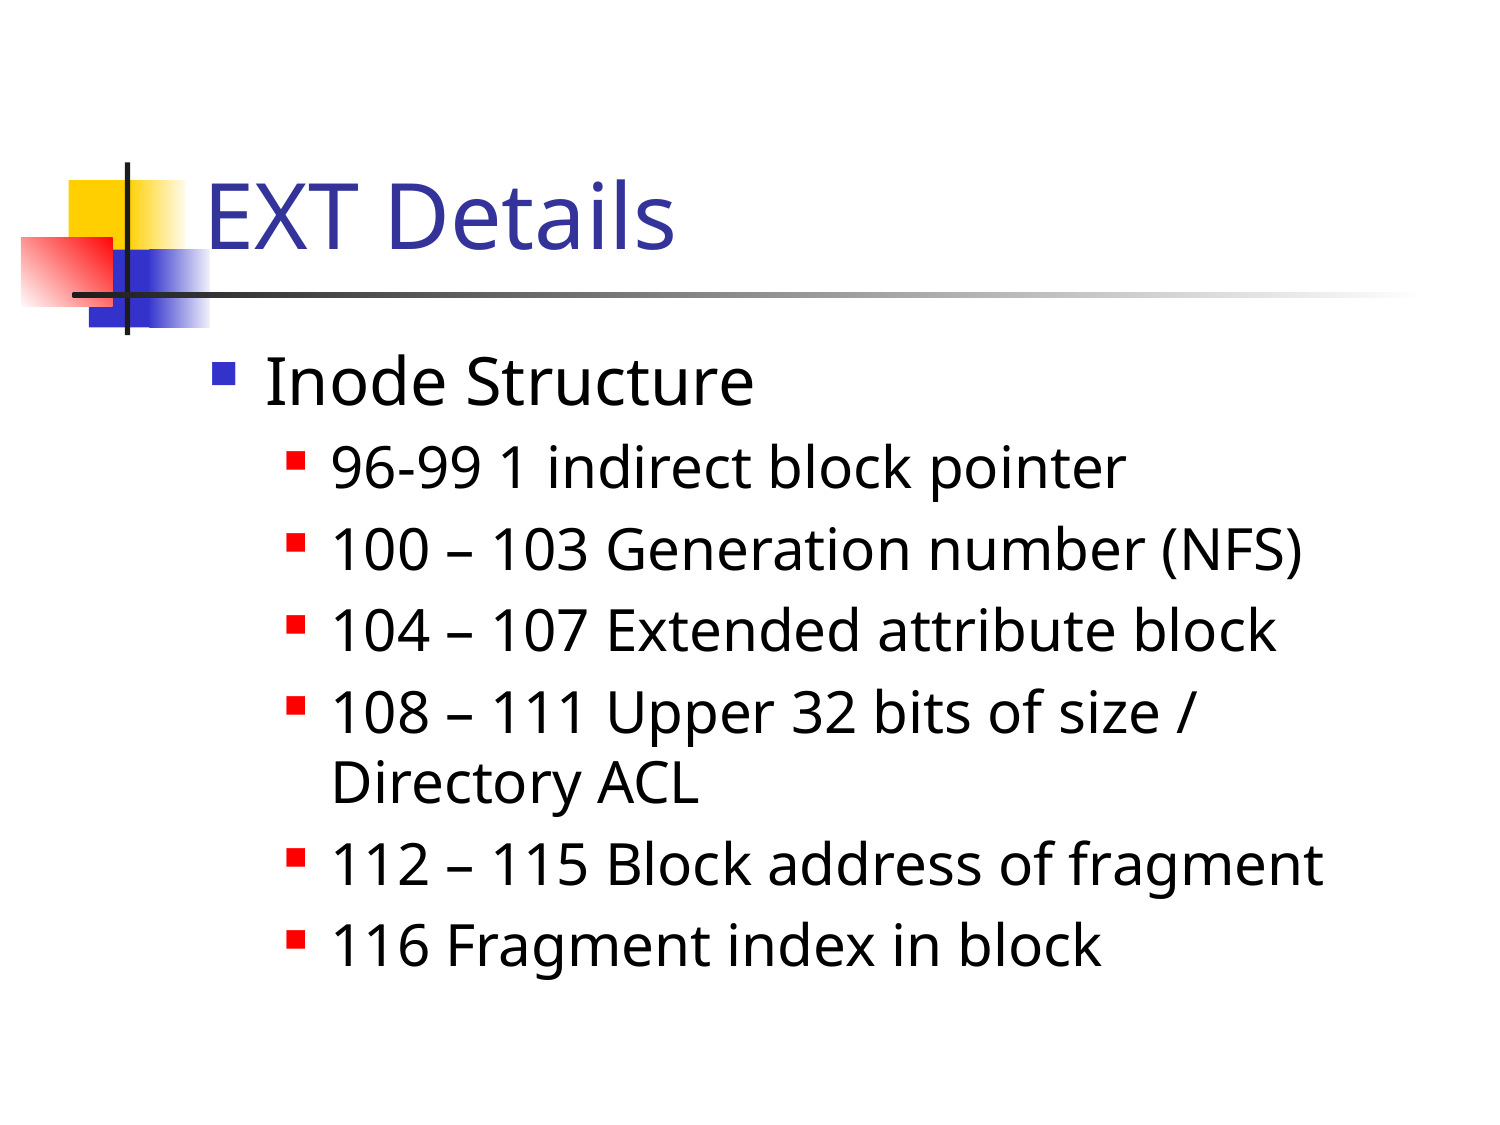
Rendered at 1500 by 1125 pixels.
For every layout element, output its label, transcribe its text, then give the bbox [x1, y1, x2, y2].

list Inode Structure 96-99 1 indirect block pointer 100 – 103 Generation number (NFS) 104 – 107 Extended attribute block 108 – 111 Upper 32 bits of size / Directory ACL 112 – 115 Block address of fragment 116 Fragment index in block [193, 330, 1470, 1007]
title EXT Details [188, 34, 1468, 276]
